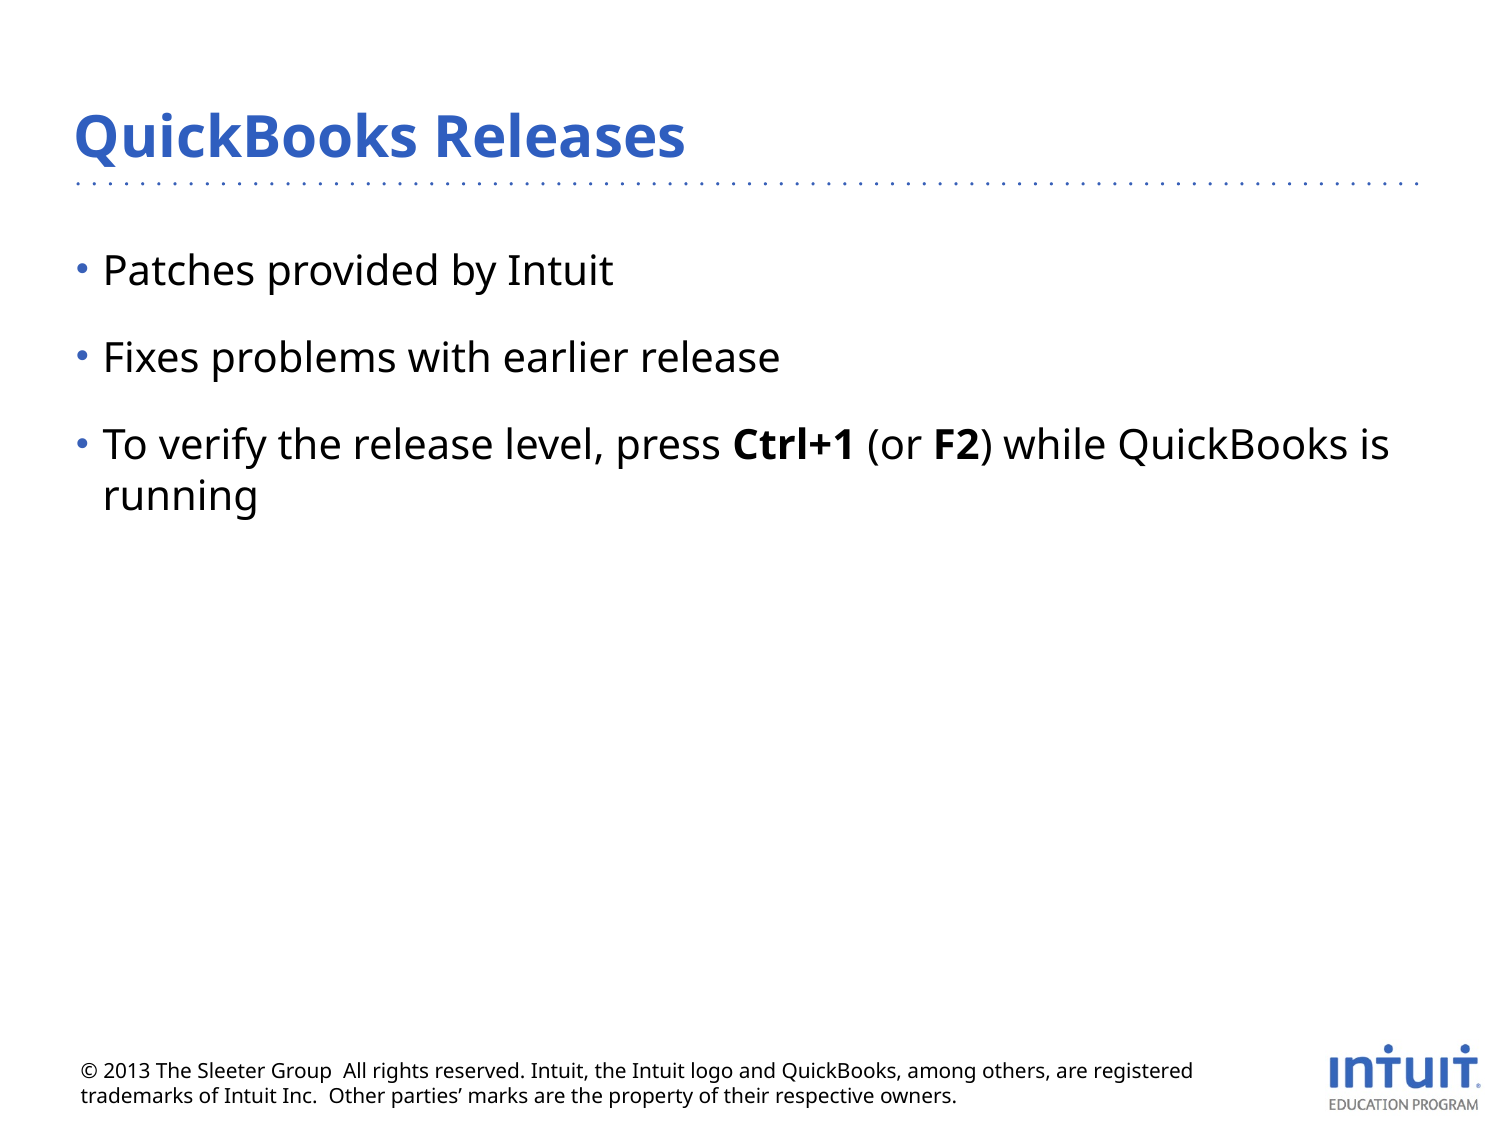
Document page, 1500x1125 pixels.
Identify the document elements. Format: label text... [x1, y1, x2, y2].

picture [1325, 1039, 1485, 1116]
title QuickBooks Releases [73, 62, 1424, 169]
list Patches provided by Intuit Fixes problems with earlier release To verify the release level, press Ctrl+1 (or F2) while QuickBooks is running [75, 235, 1424, 1012]
